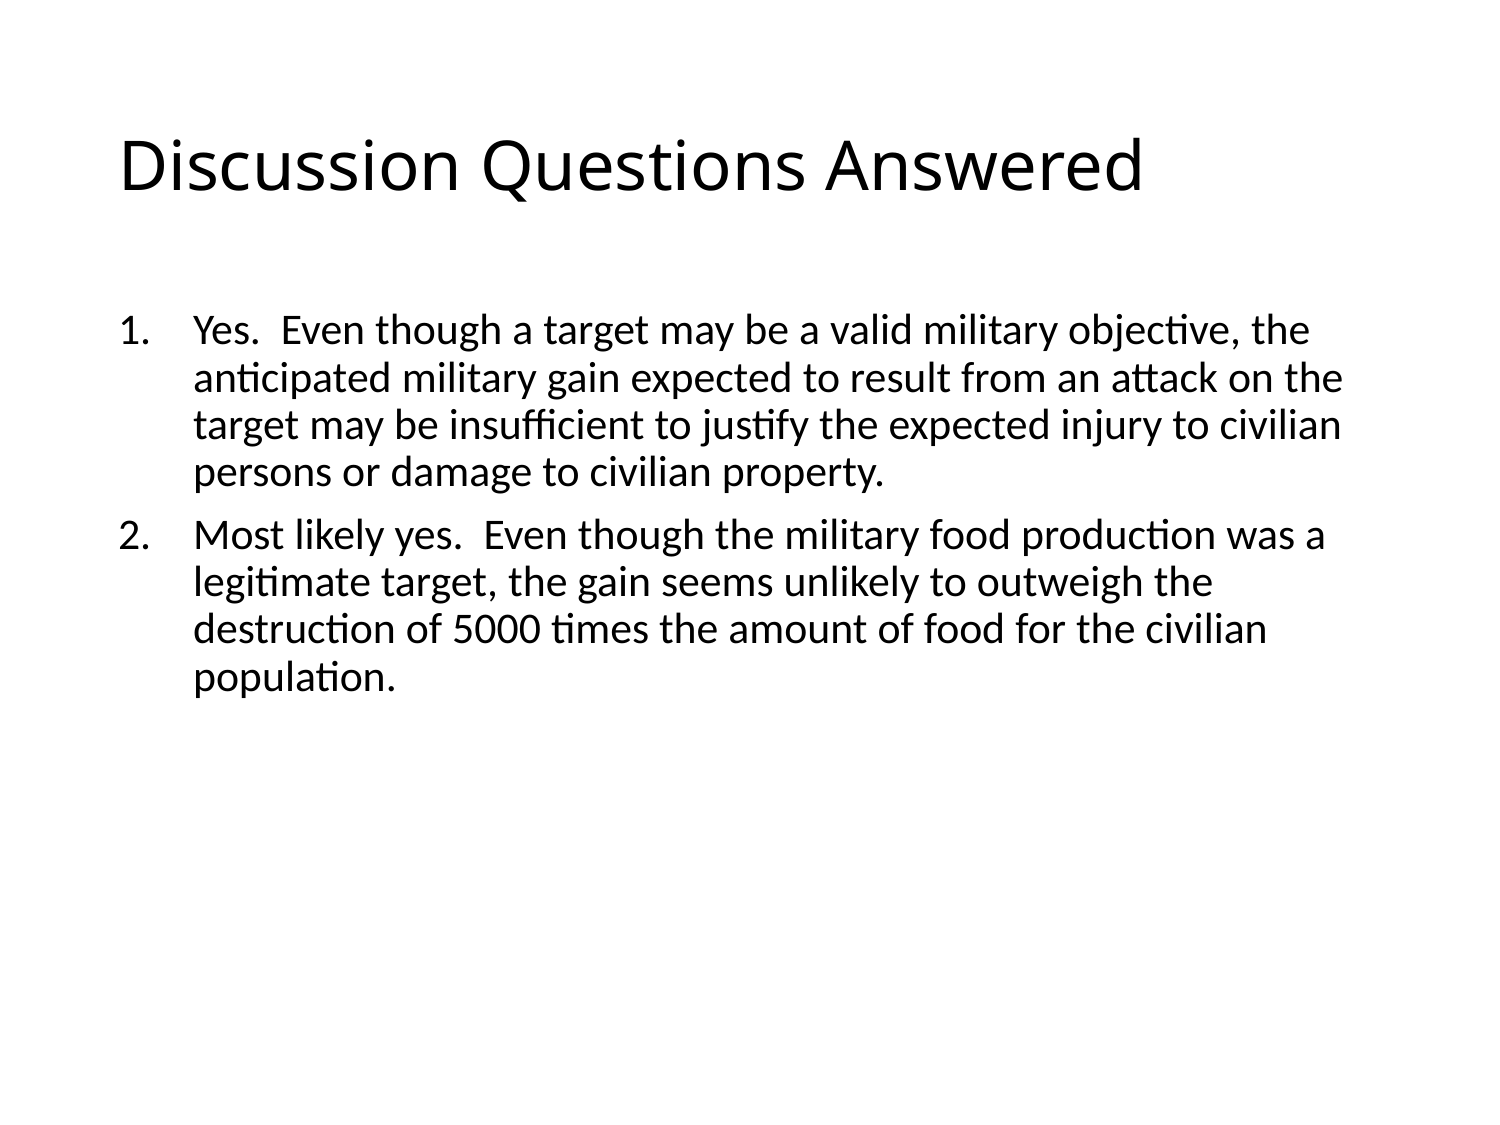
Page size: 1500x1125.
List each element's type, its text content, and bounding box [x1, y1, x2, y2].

title Discussion Questions Answered [102, 59, 1398, 278]
list Yes. Even though a target may be a valid military objective, the anticipated military gain expected to result from an attack on the target may be insufficient to justify the expected injury to civilian persons or damage to civilian property. Most likely yes. Even though the military food production was a legitimate target, the gain seems unlikely to outweigh the destruction of 5000 times the amount of food for the civilian population. [102, 299, 1398, 1014]
